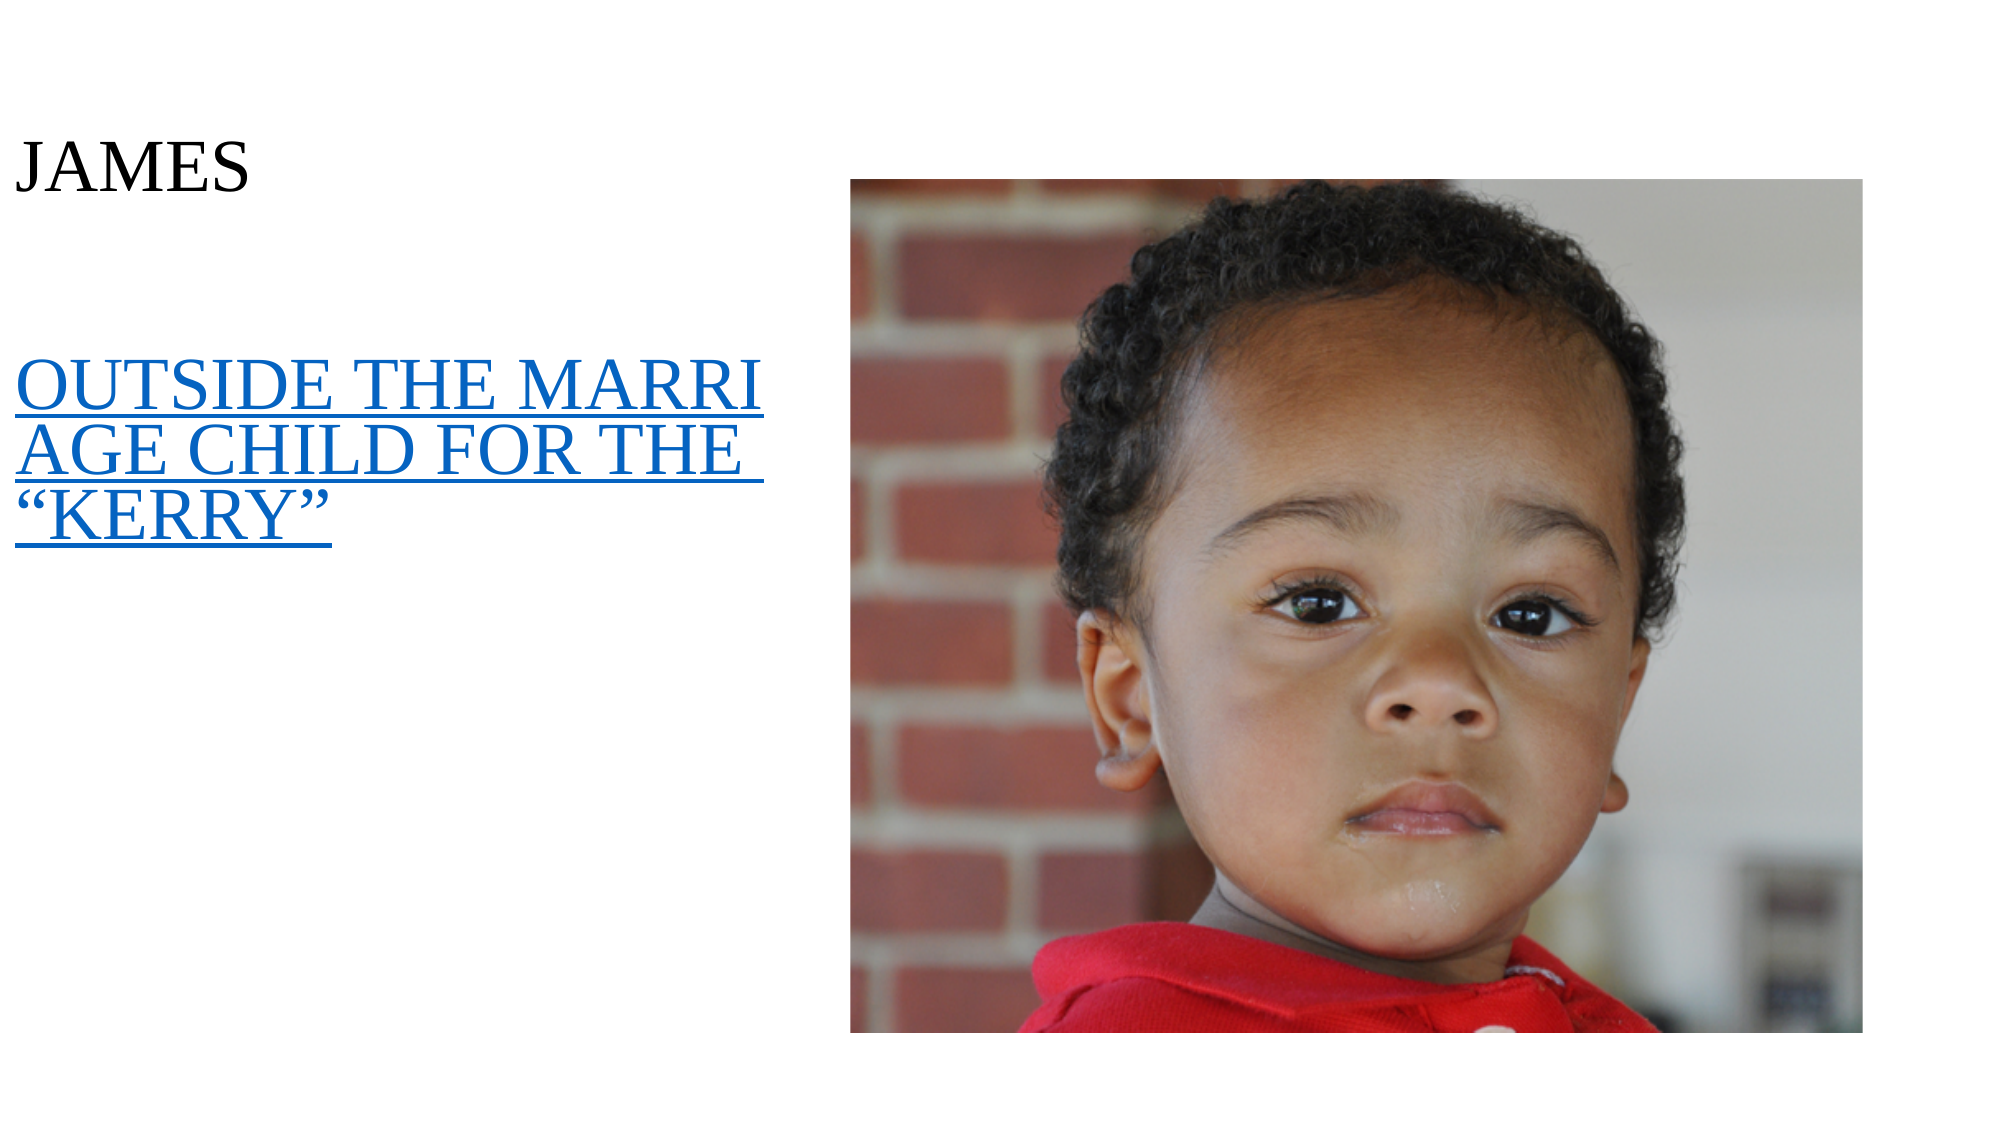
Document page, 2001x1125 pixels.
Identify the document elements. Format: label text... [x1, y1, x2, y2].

list OUTSIDE THE MARRIAGE CHILD FOR THE “KERRY” [0, 337, 783, 963]
title JAMES [0, 76, 783, 216]
picture [850, 179, 1863, 1033]
